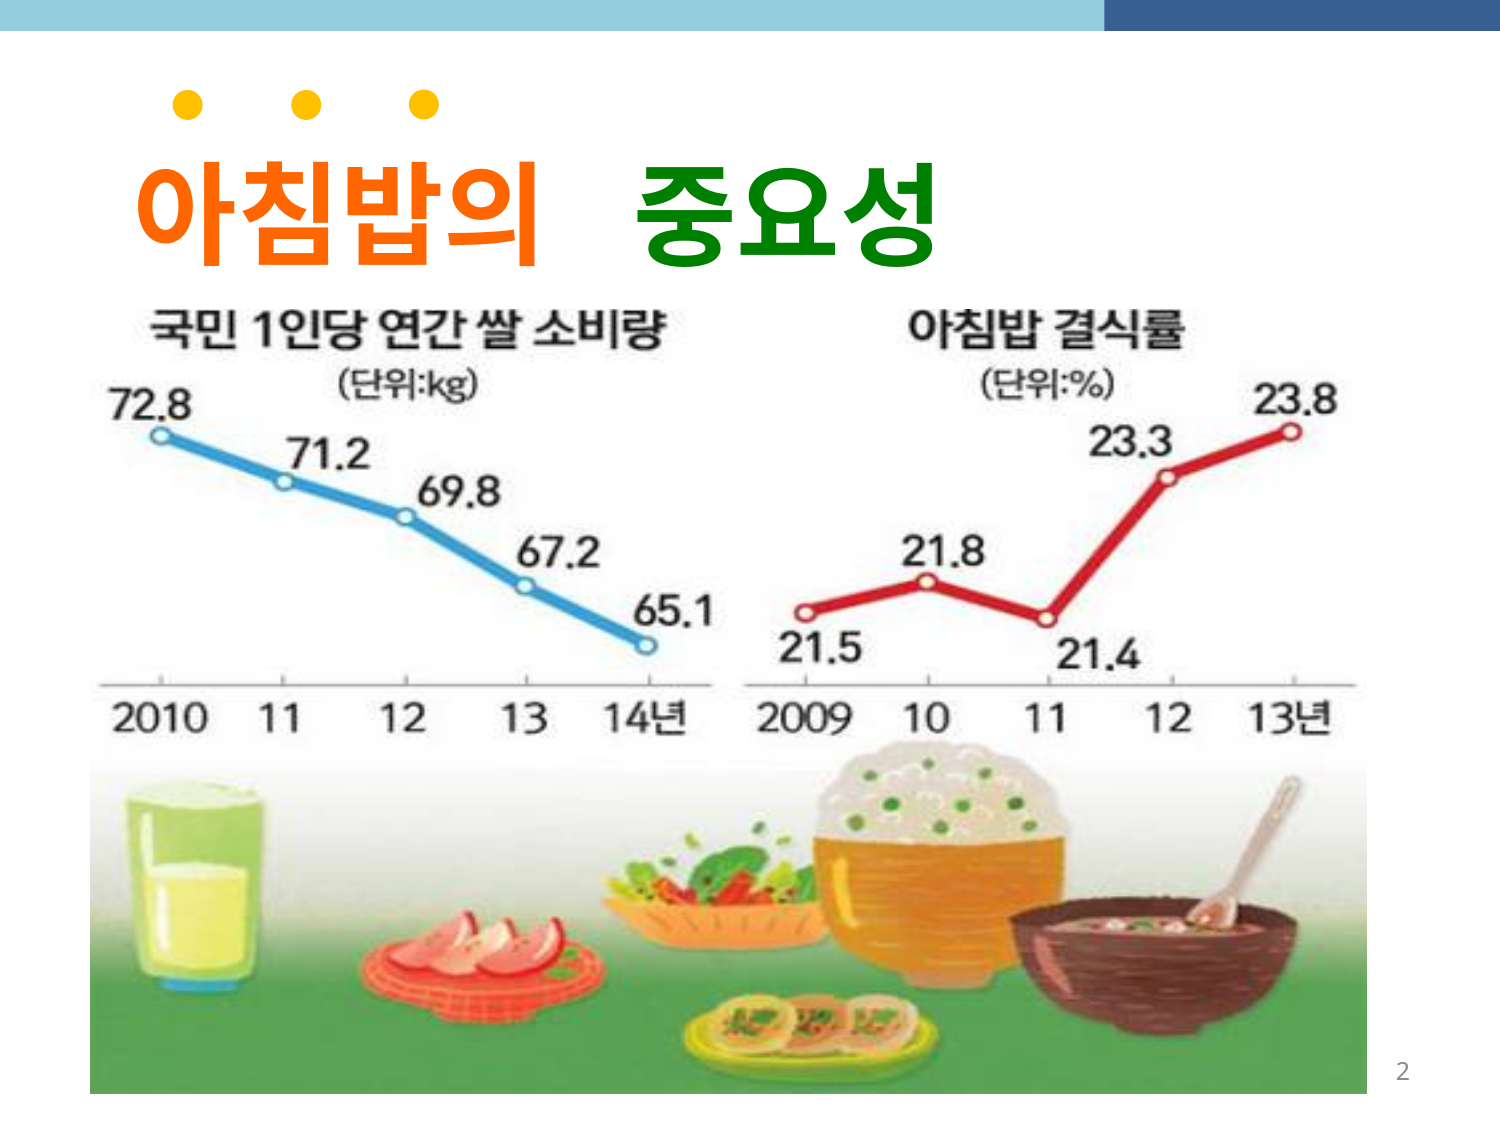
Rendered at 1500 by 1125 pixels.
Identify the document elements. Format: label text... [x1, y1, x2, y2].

text_box [0, 0, 1102, 33]
text_box 아침밥의 [118, 136, 595, 286]
text_box 중요성 [618, 137, 959, 287]
slide_number 2 [1366, 1042, 1425, 1103]
text_box [289, 87, 324, 123]
text_box [1102, 0, 1500, 33]
picture [90, 309, 1367, 1095]
text_box [170, 87, 205, 123]
text_box [406, 87, 441, 122]
